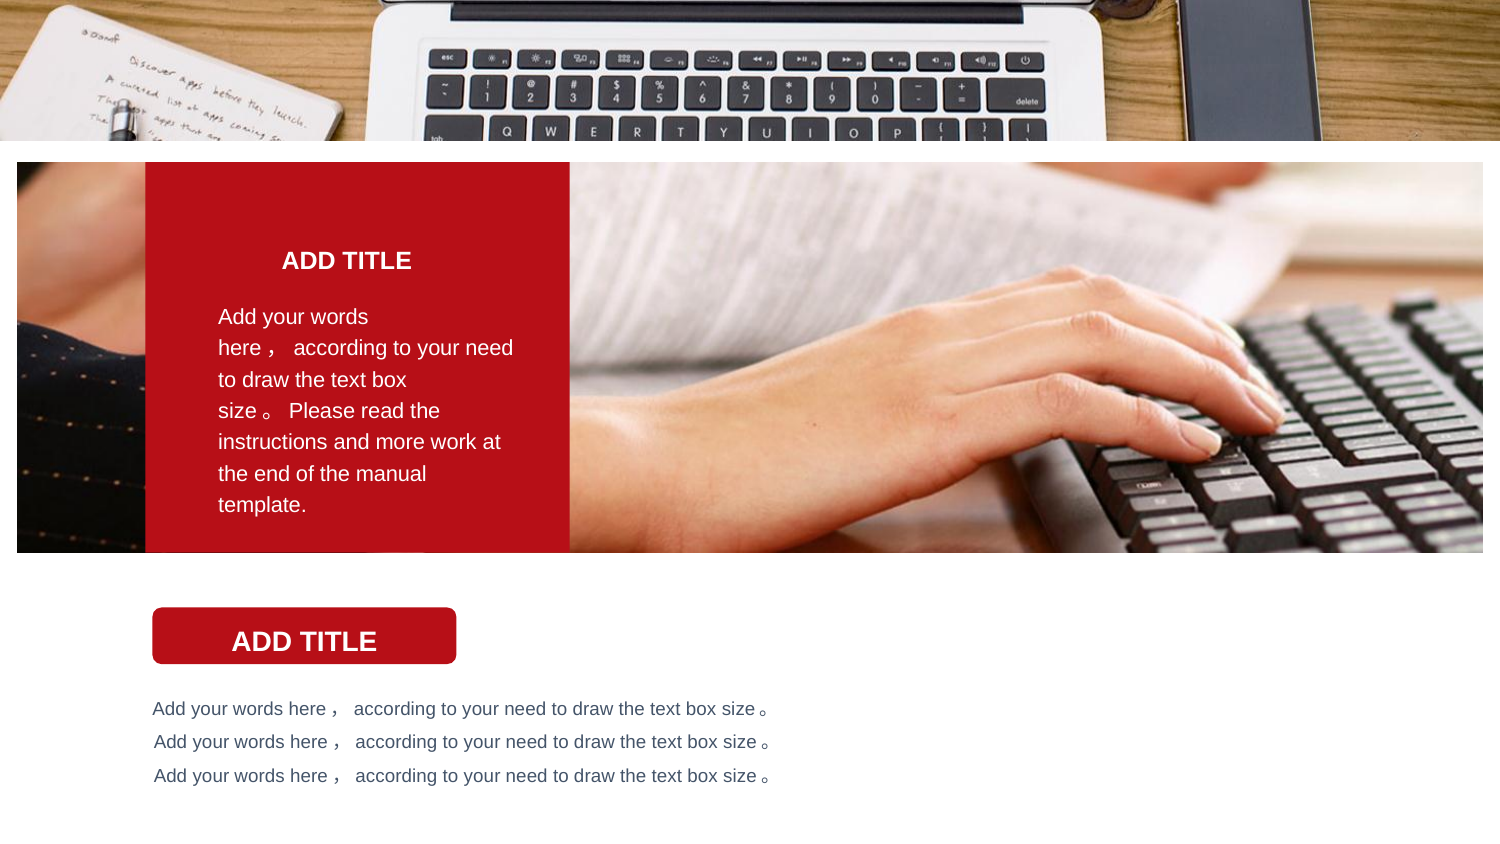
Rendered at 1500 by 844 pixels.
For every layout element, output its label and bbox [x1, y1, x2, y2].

text_box [132, 607, 1351, 785]
picture [0, 0, 1500, 141]
picture [17, 162, 145, 553]
text_box [145, 162, 570, 553]
picture [570, 162, 1483, 553]
